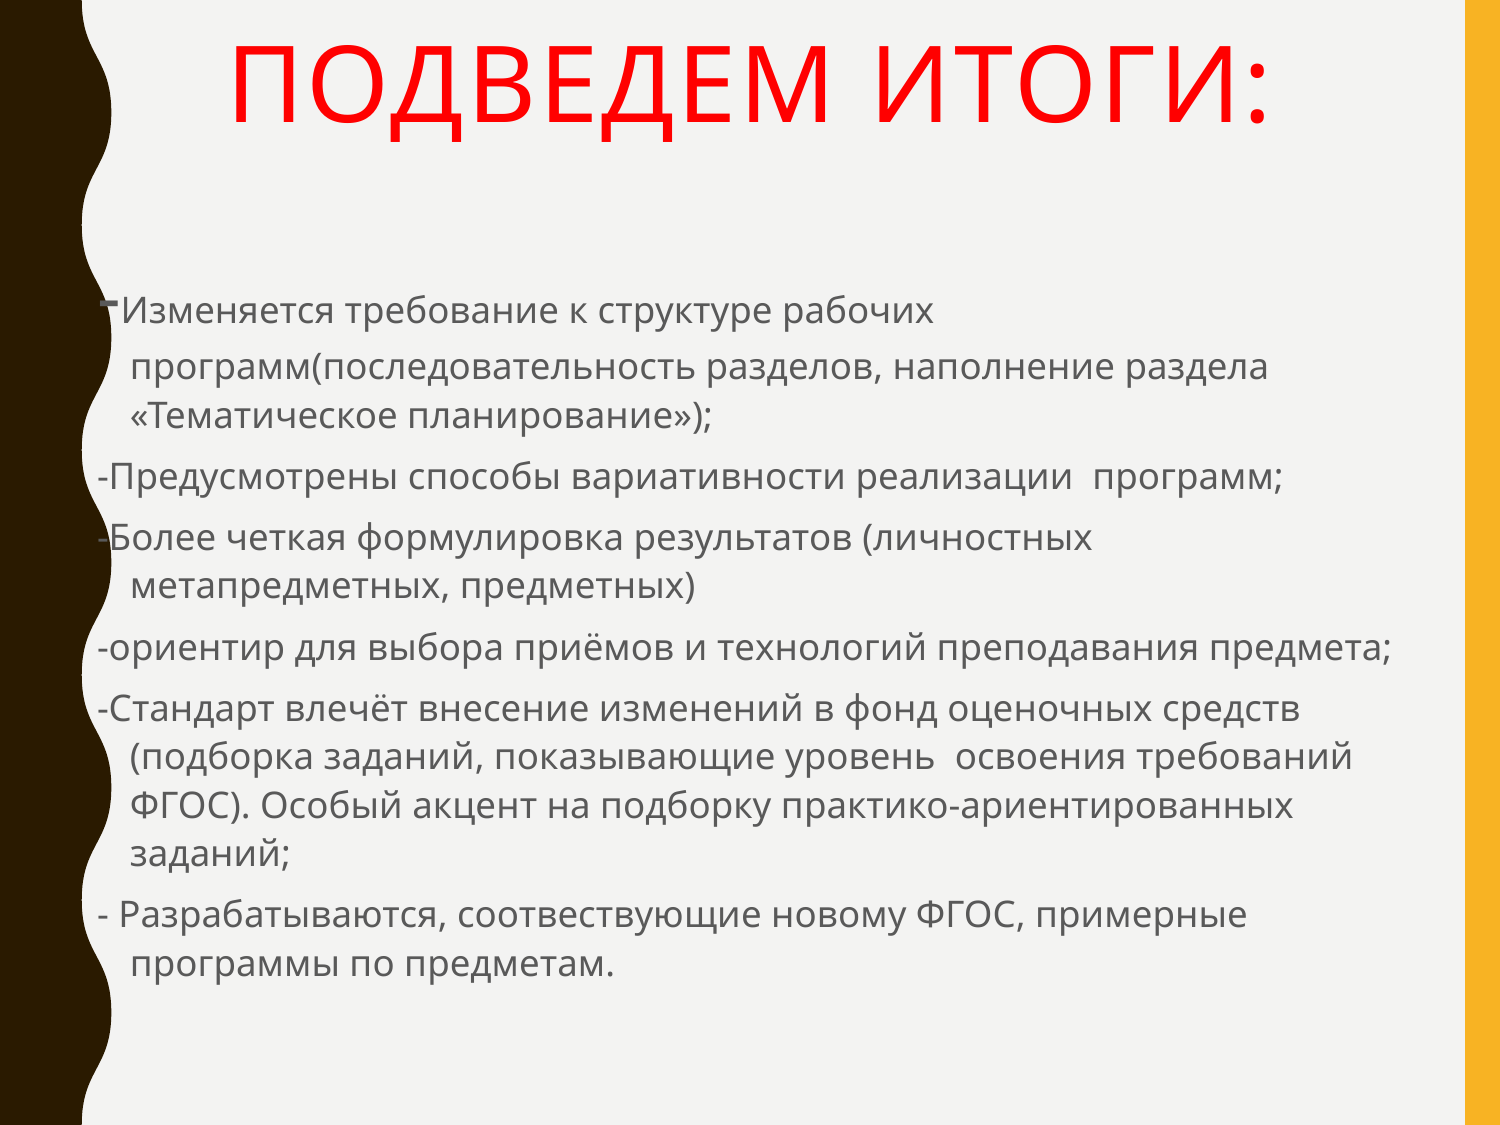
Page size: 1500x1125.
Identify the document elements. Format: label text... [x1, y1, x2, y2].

title Подведем итоги: [75, 23, 1425, 176]
list -Изменяется требование к структуре рабочих программ(последовательность разделов, наполнение раздела «Тематическое планирование»); -Предусмотрены способы вариативности реализации программ; -Более четкая формулировка результатов (личностных метапредметных, предметных) -ориентир для выбора приёмов и технологий преподавания предмета; -Стандарт влечёт внесение изменений в фонд оценочных средств (подборка заданий, показывающие уровень освоения требований ФГОС). Особый акцент на подборку практико-ариентированных заданий; - Разрабатываются, соотвествующие новому ФГОС, примерные программы по предметам. [82, 234, 1425, 1038]
